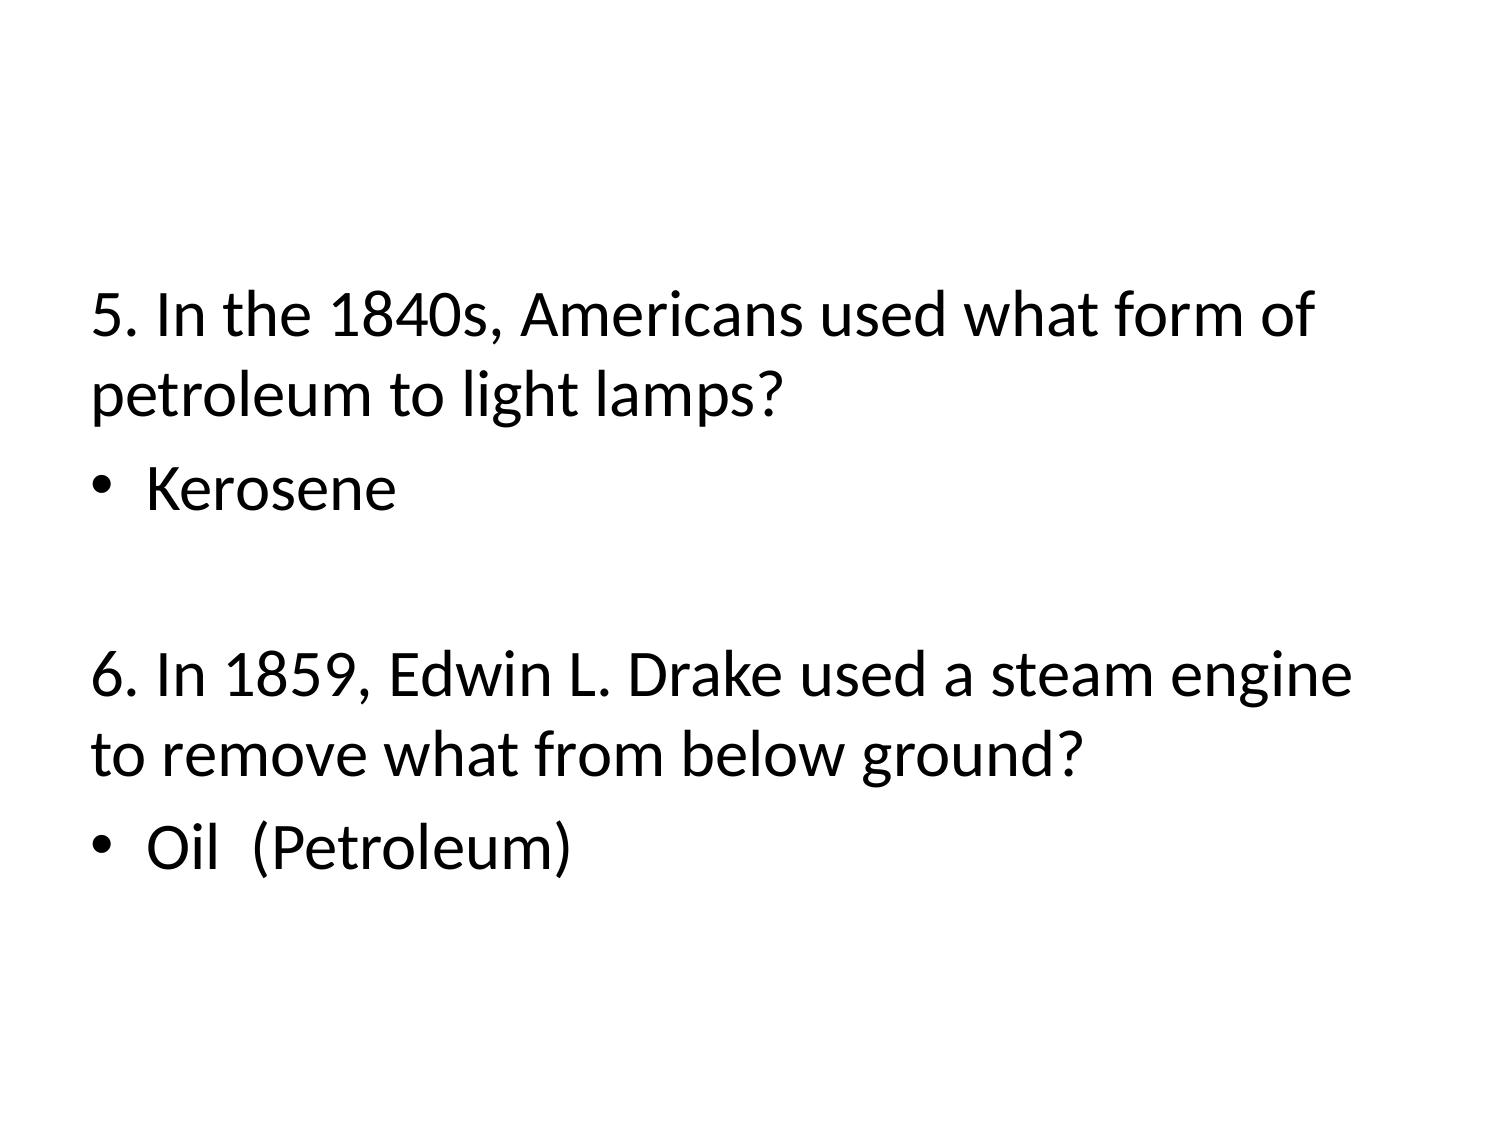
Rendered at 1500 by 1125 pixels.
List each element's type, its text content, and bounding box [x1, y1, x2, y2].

list 5. In the 1840s, Americans used what form of petroleum to light lamps? Kerosene 6. In 1859, Edwin L. Drake used a steam engine to remove what from below ground? Oil (Petroleum) [75, 262, 1425, 1005]
